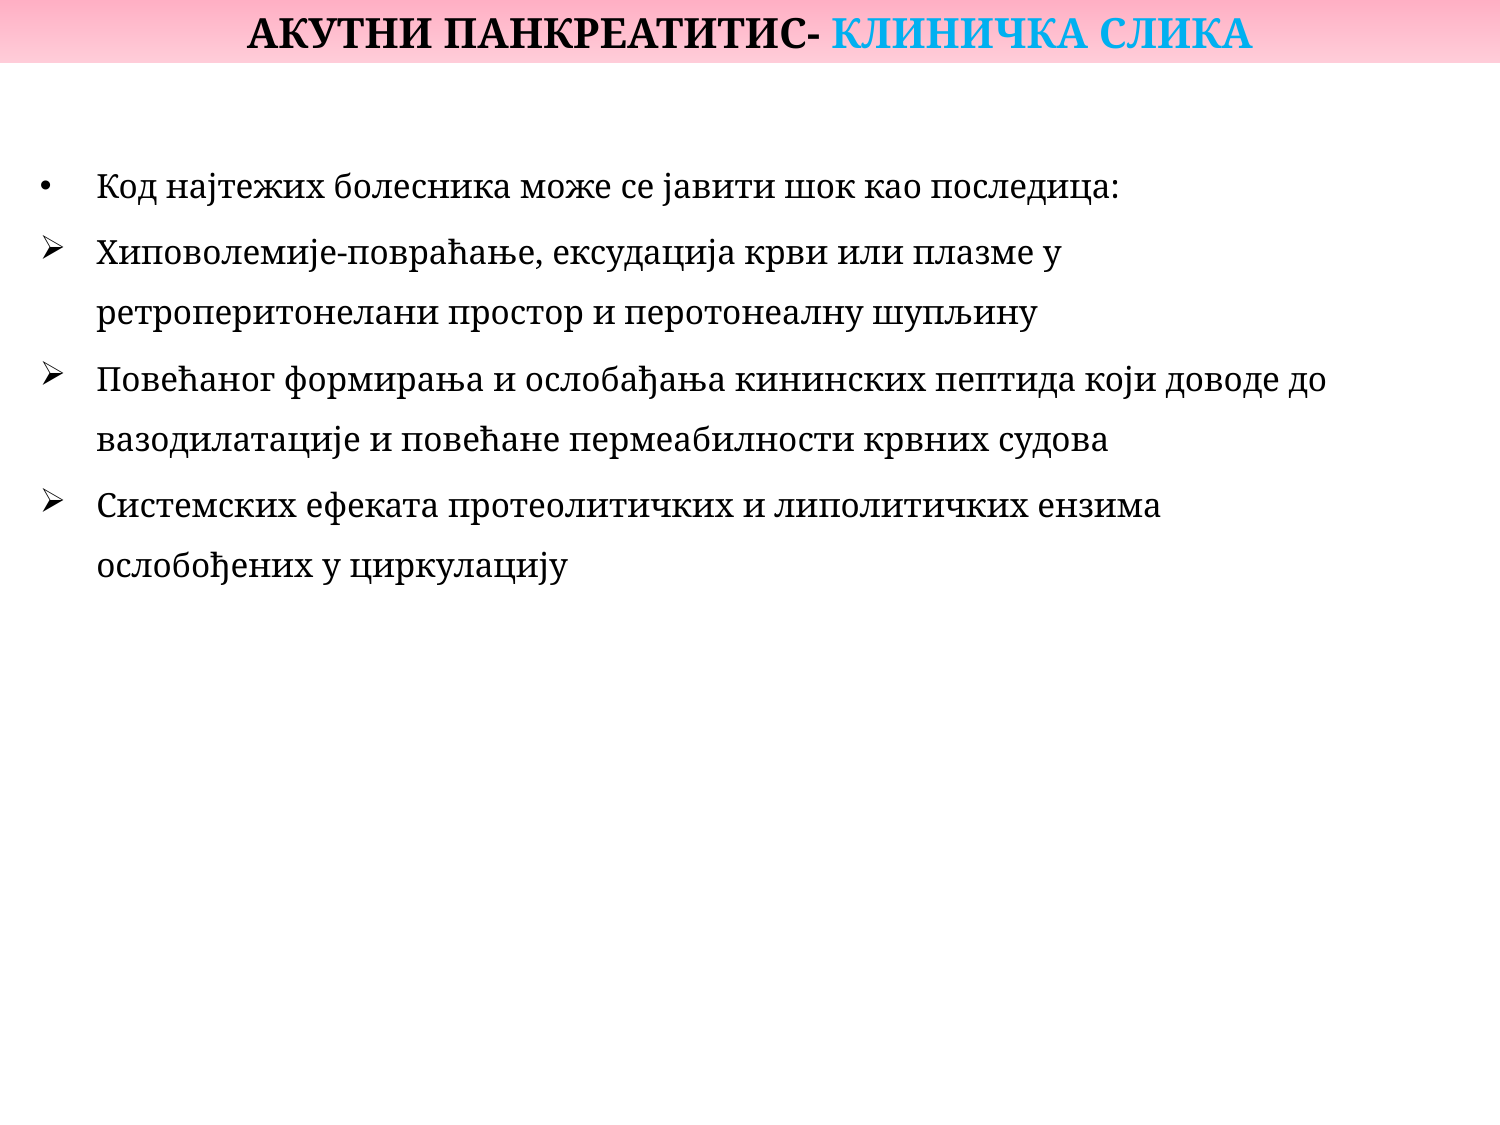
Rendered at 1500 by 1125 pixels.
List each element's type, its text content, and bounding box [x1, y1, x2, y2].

list Код најтежих болесника може се јавити шок као последица: Хиповолемије-повраћање, ексудација крви или плазме у ретроперитонелани простор и перотонеалну шупљину Повећаног формирања и ослобађања кининских пептида који доводе до вазодилатације и повећане пермеабилности крвних судова Системских ефеката протеолитичких и липолитичких ензима ослобођених у циркулацију [24, 137, 1388, 1088]
text_box АКУТНИ ПАНКРЕАТИТИС- КЛИНИЧКА СЛИКА [0, 0, 1500, 63]
